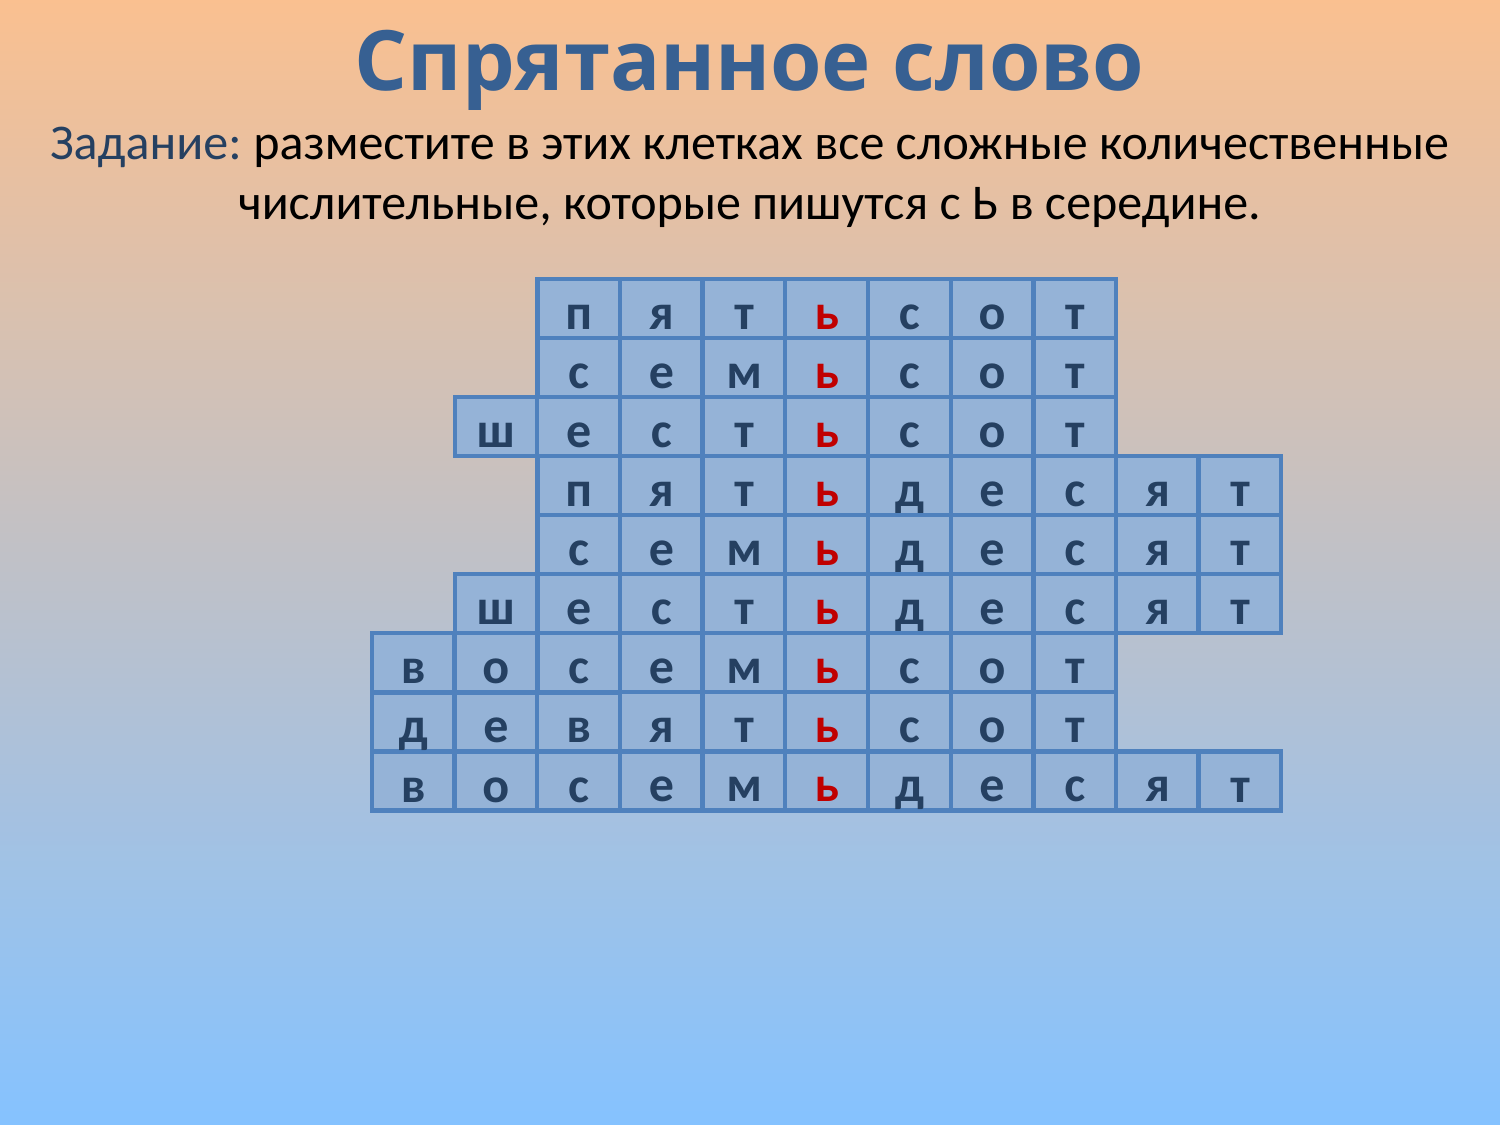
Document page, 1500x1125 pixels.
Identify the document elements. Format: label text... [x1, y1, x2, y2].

text_box т [1033, 692, 1117, 751]
text_box с [1033, 456, 1116, 515]
text_box с [868, 338, 950, 396]
text_box ь [785, 515, 868, 574]
text_box м [702, 751, 785, 811]
text_box о [454, 633, 538, 693]
text_box т [702, 396, 785, 456]
text_box д [868, 574, 950, 633]
text_box т [1198, 456, 1282, 516]
text_box я [620, 278, 702, 338]
text_box т [702, 574, 785, 633]
text_box д [868, 515, 950, 574]
text_box с [620, 574, 702, 633]
text_box е [538, 574, 620, 633]
text_box т [1198, 516, 1282, 574]
text_box Спрятанное слово [0, 0, 1500, 101]
text_box с [868, 633, 950, 692]
text_box е [620, 751, 702, 811]
text_box ь [785, 574, 868, 633]
text_box с [537, 515, 620, 574]
text_box с [868, 692, 950, 751]
text_box ь [785, 396, 868, 456]
text_box ь [785, 456, 868, 515]
text_box е [455, 693, 537, 751]
text_box е [620, 515, 702, 574]
text_box о [950, 692, 1033, 751]
text_box о [950, 278, 1033, 339]
text_box с [868, 278, 950, 338]
text_box я [620, 692, 702, 751]
text_box т [1033, 278, 1116, 339]
text_box т [702, 278, 785, 338]
text_box м [702, 338, 785, 396]
text_box я [1116, 574, 1198, 634]
text_box с [538, 751, 620, 811]
text_box о [950, 396, 1033, 456]
text_box е [950, 456, 1033, 515]
text_box т [1198, 574, 1282, 634]
text_box ш [454, 574, 538, 633]
text_box о [950, 339, 1033, 396]
text_box ш [454, 397, 537, 457]
text_box ь [785, 692, 868, 751]
text_box т [1198, 751, 1282, 811]
text_box ь [785, 338, 868, 396]
text_box о [454, 751, 538, 811]
text_box с [1033, 751, 1116, 811]
text_box т [702, 692, 785, 751]
text_box Задание: разместите в этих клетках все сложные количественные числительные, которые пишутся с Ь в середине. [0, 101, 1500, 237]
text_box ь [785, 751, 868, 811]
text_box е [620, 633, 702, 692]
text_box м [702, 633, 785, 692]
text_box я [620, 456, 702, 515]
text_box я [1116, 751, 1198, 811]
text_box т [702, 456, 785, 515]
text_box с [868, 396, 950, 456]
text_box д [868, 751, 950, 811]
text_box ь [785, 633, 868, 692]
text_box т [1033, 396, 1117, 456]
text_box я [1116, 515, 1198, 574]
text_box м [702, 515, 785, 574]
text_box е [950, 574, 1033, 633]
text_box т [1033, 633, 1117, 692]
text_box п [537, 456, 620, 515]
text_box с [537, 338, 620, 397]
text_box т [1033, 338, 1117, 396]
text_box ь [785, 278, 868, 338]
text_box е [537, 397, 620, 456]
text_box е [950, 515, 1033, 574]
text_box д [868, 456, 950, 515]
text_box в [371, 633, 454, 692]
text_box в [537, 692, 620, 751]
text_box я [1116, 456, 1198, 515]
text_box е [620, 338, 702, 396]
text_box с [1033, 574, 1116, 633]
text_box о [950, 633, 1033, 692]
text_box е [950, 751, 1033, 811]
text_box п [537, 278, 620, 338]
text_box в [371, 752, 454, 811]
text_box с [620, 396, 702, 456]
text_box с [1033, 515, 1116, 574]
text_box с [538, 633, 620, 692]
text_box д [371, 692, 455, 752]
